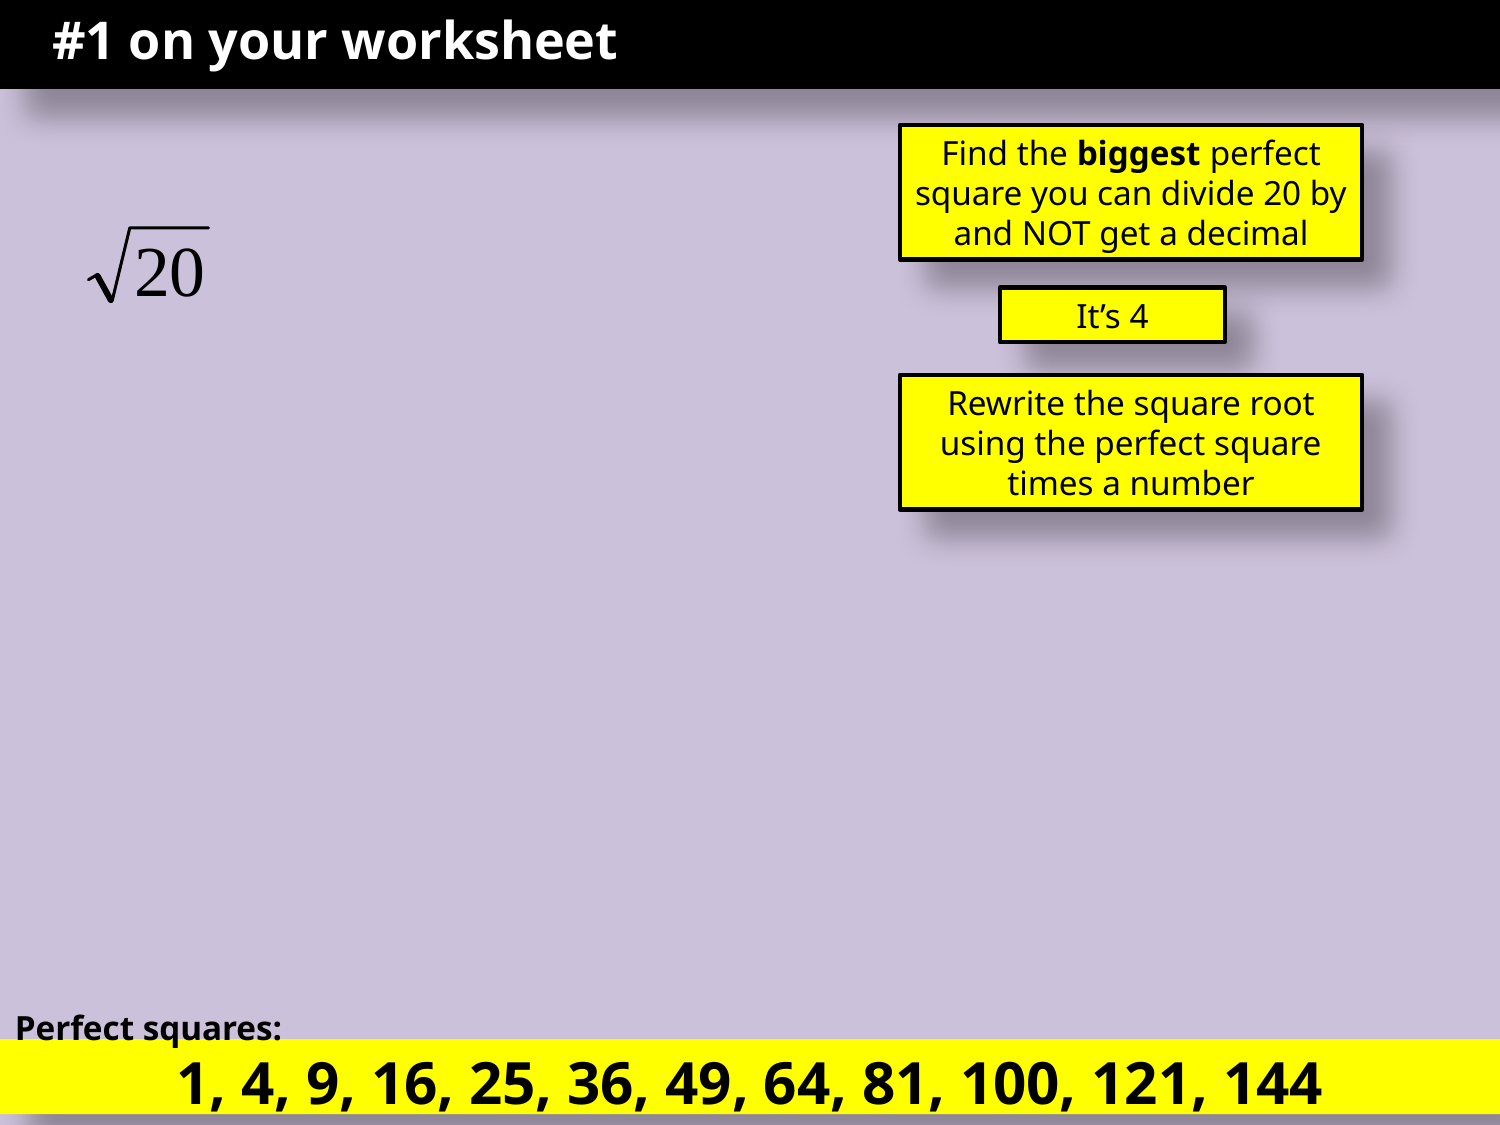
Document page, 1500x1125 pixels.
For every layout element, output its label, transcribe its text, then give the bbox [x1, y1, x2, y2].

text_box #1 on your worksheet [37, 0, 1475, 78]
text_box Rewrite the square root using the perfect square times a number [899, 374, 1363, 510]
text_box Perfect squares: [0, 999, 350, 1055]
text_box [0, 0, 1500, 89]
text_box It’s 4 [999, 287, 1225, 343]
text_box Find the biggest perfect square you can divide 20 by and NOT get a decimal [899, 124, 1363, 260]
text_box 1, 4, 9, 16, 25, 36, 49, 64, 81, 100, 121, 144 [0, 1039, 1500, 1124]
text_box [74, 212, 225, 321]
